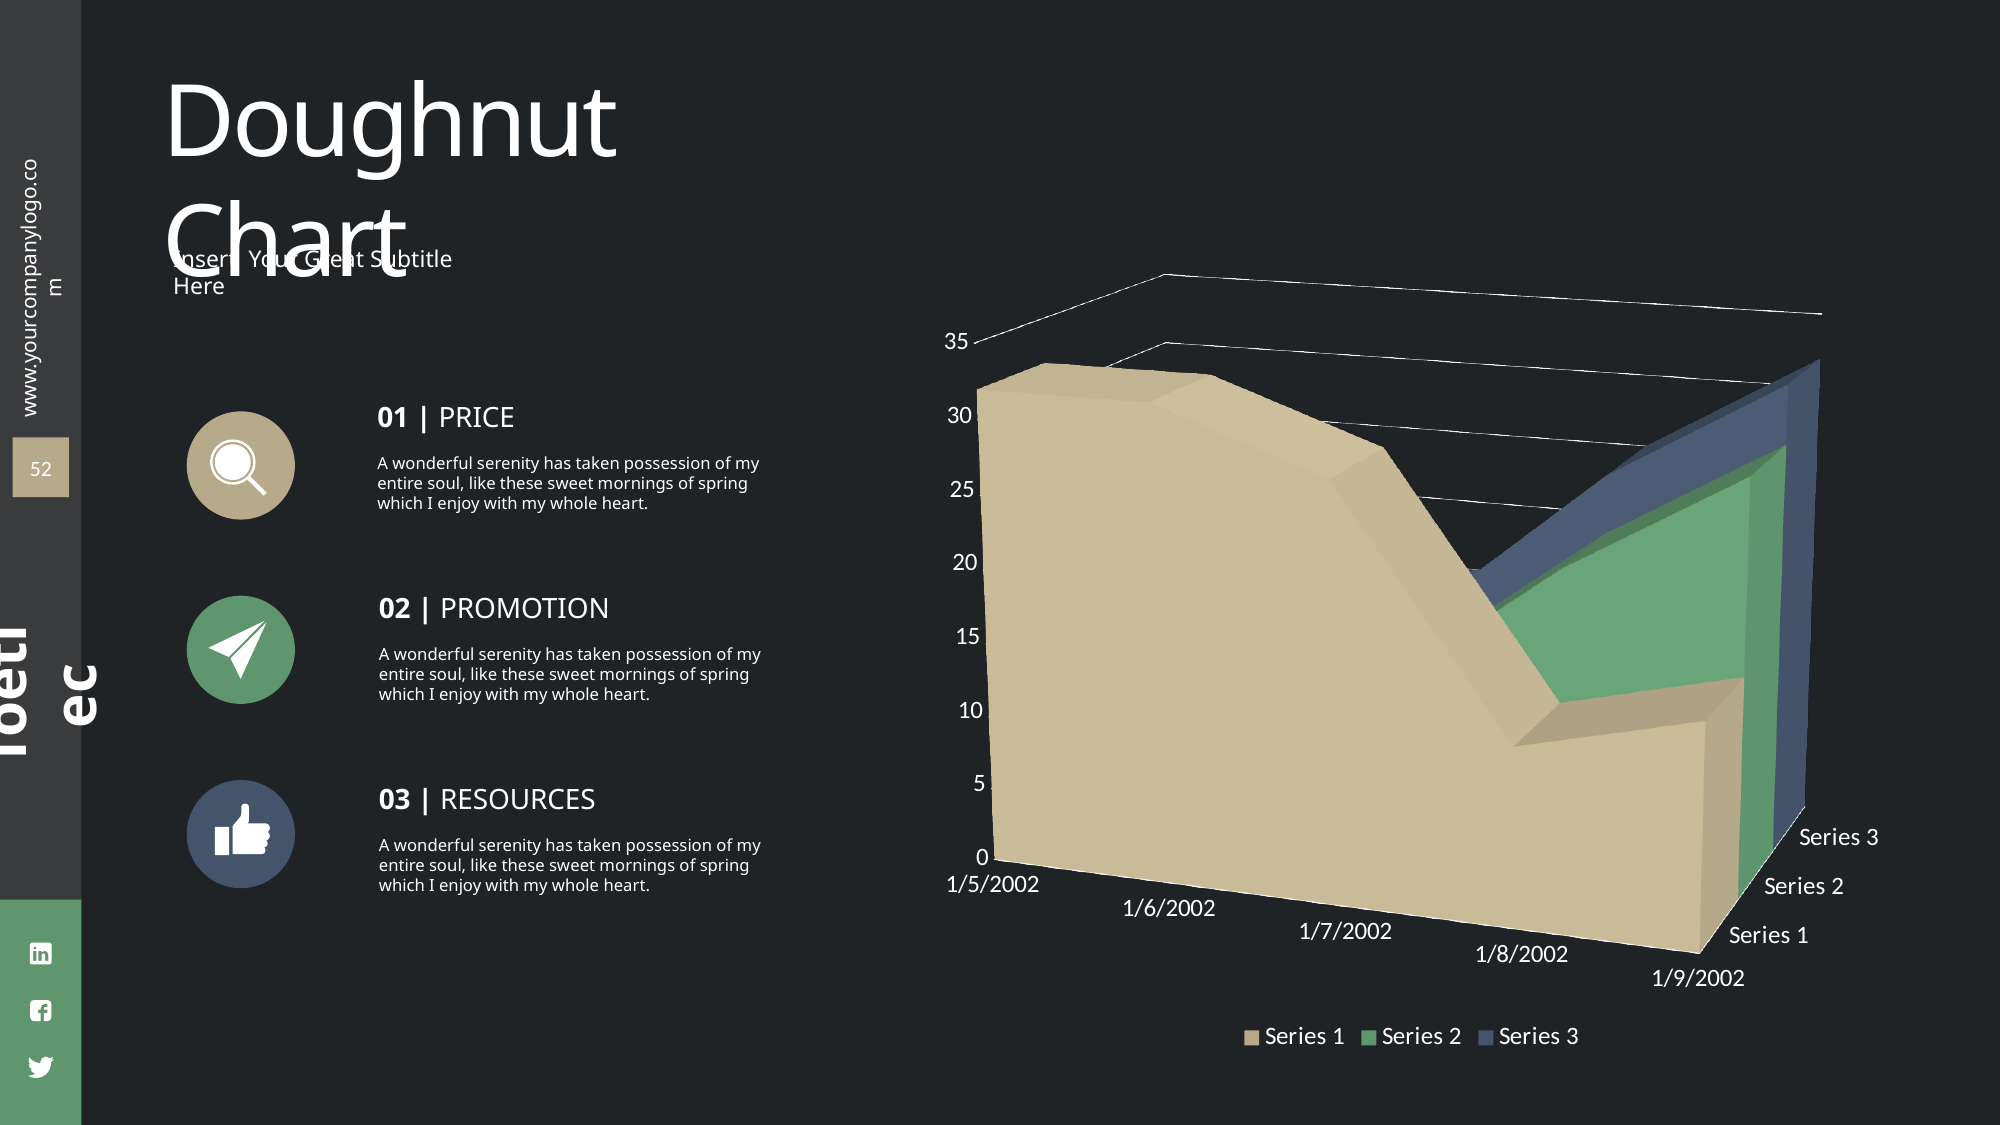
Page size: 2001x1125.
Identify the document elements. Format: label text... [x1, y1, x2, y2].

text_box 02 | PROMOTION A wonderful serenity has taken possession of my entire soul, like these sweet mornings of spring which I enjoy with my whole heart. [364, 583, 779, 712]
slide_number 52 [12, 437, 69, 498]
text_box Insert Your Great Subtitle Here [158, 237, 512, 307]
text_box 01 | PRICE A wonderful serenity has taken possession of my entire soul, like these sweet mornings of spring which I enjoy with my whole heart. [362, 392, 777, 521]
text_box [185, 594, 296, 705]
text_box Doughnut Chart [147, 116, 677, 236]
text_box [214, 803, 270, 856]
text_box [185, 778, 296, 890]
text_box [185, 410, 296, 521]
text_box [208, 620, 267, 679]
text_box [210, 439, 267, 496]
chart [902, 258, 1921, 1057]
text_box 03 | RESOURCES A wonderful serenity has taken possession of my entire soul, like these sweet mornings of spring which I enjoy with my whole heart. [364, 774, 779, 903]
